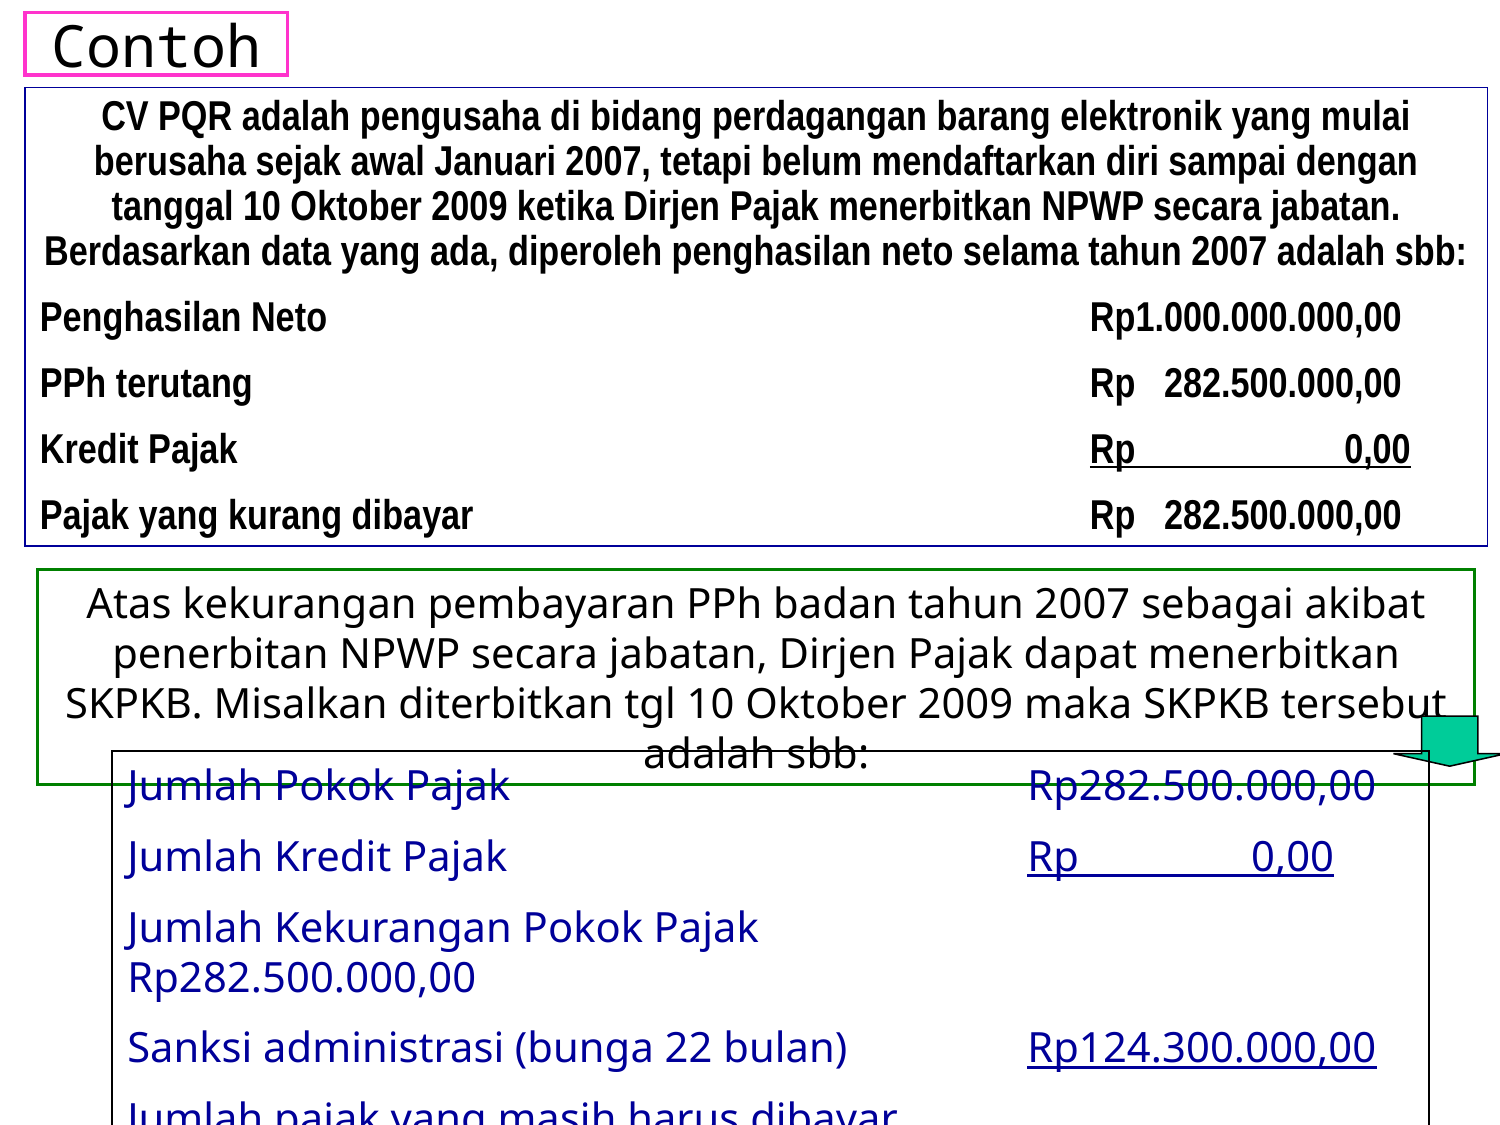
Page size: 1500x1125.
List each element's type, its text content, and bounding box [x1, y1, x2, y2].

text_box CV PQR adalah pengusaha di bidang perdagangan barang elektronik yang mulai berusaha sejak awal Januari 2007, tetapi belum mendaftarkan diri sampai dengan tanggal 10 Oktober 2009 ketika Dirjen Pajak menerbitkan NPWP secara jabatan. Berdasarkan data yang ada, diperoleh penghasilan neto selama tahun 2007 adalah sbb: Penghasilan Neto Rp1.000.000.000,00 PPh terutang Rp 282.500.000,00 Kredit Pajak Rp 0,00 Pajak yang kurang dibayar Rp 282.500.000,00 [24, 87, 1488, 546]
text_box Atas kekurangan pembayaran PPh badan tahun 2007 sebagai akibat penerbitan NPWP secara jabatan, Dirjen Pajak dapat menerbitkan SKPKB. Misalkan diterbitkan tgl 10 Oktober 2009 maka SKPKB tersebut adalah sbb: [37, 569, 1475, 785]
text_box Jumlah Pokok Pajak Rp282.500.000,00 Jumlah Kredit Pajak Rp 0,00 Jumlah Kekurangan Pokok Pajak Rp282.500.000,00 Sanksi administrasi (bunga 22 bulan) Rp124.300.000,00 Jumlah pajak yang masih harus dibayar Rp406.800.000,00 [112, 751, 1429, 1125]
title Contoh [24, 12, 288, 76]
text_box [1421, 716, 1500, 767]
